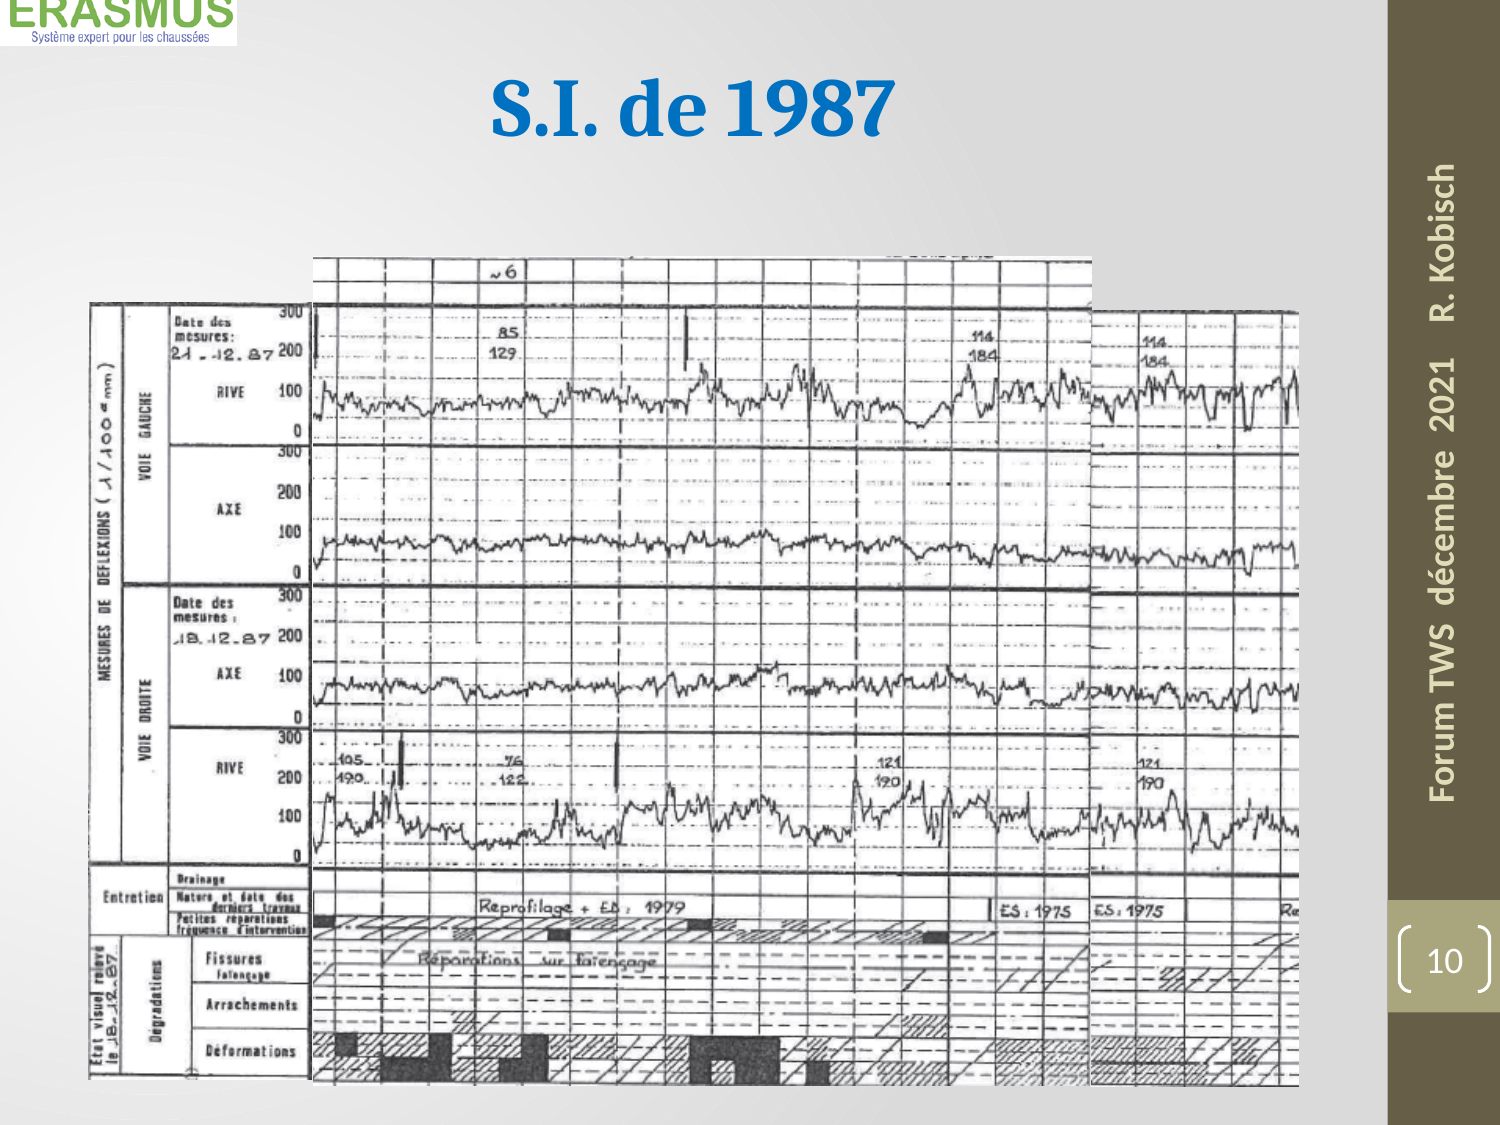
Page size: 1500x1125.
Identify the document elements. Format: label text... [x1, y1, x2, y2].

slide_number 10 [1397, 924, 1492, 994]
footer Forum TWS décembre 2021 R. Kobisch [1408, 78, 1469, 889]
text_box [87, 255, 1299, 1088]
picture [0, 0, 238, 46]
text_box S.I. de 1987 [478, 45, 969, 161]
